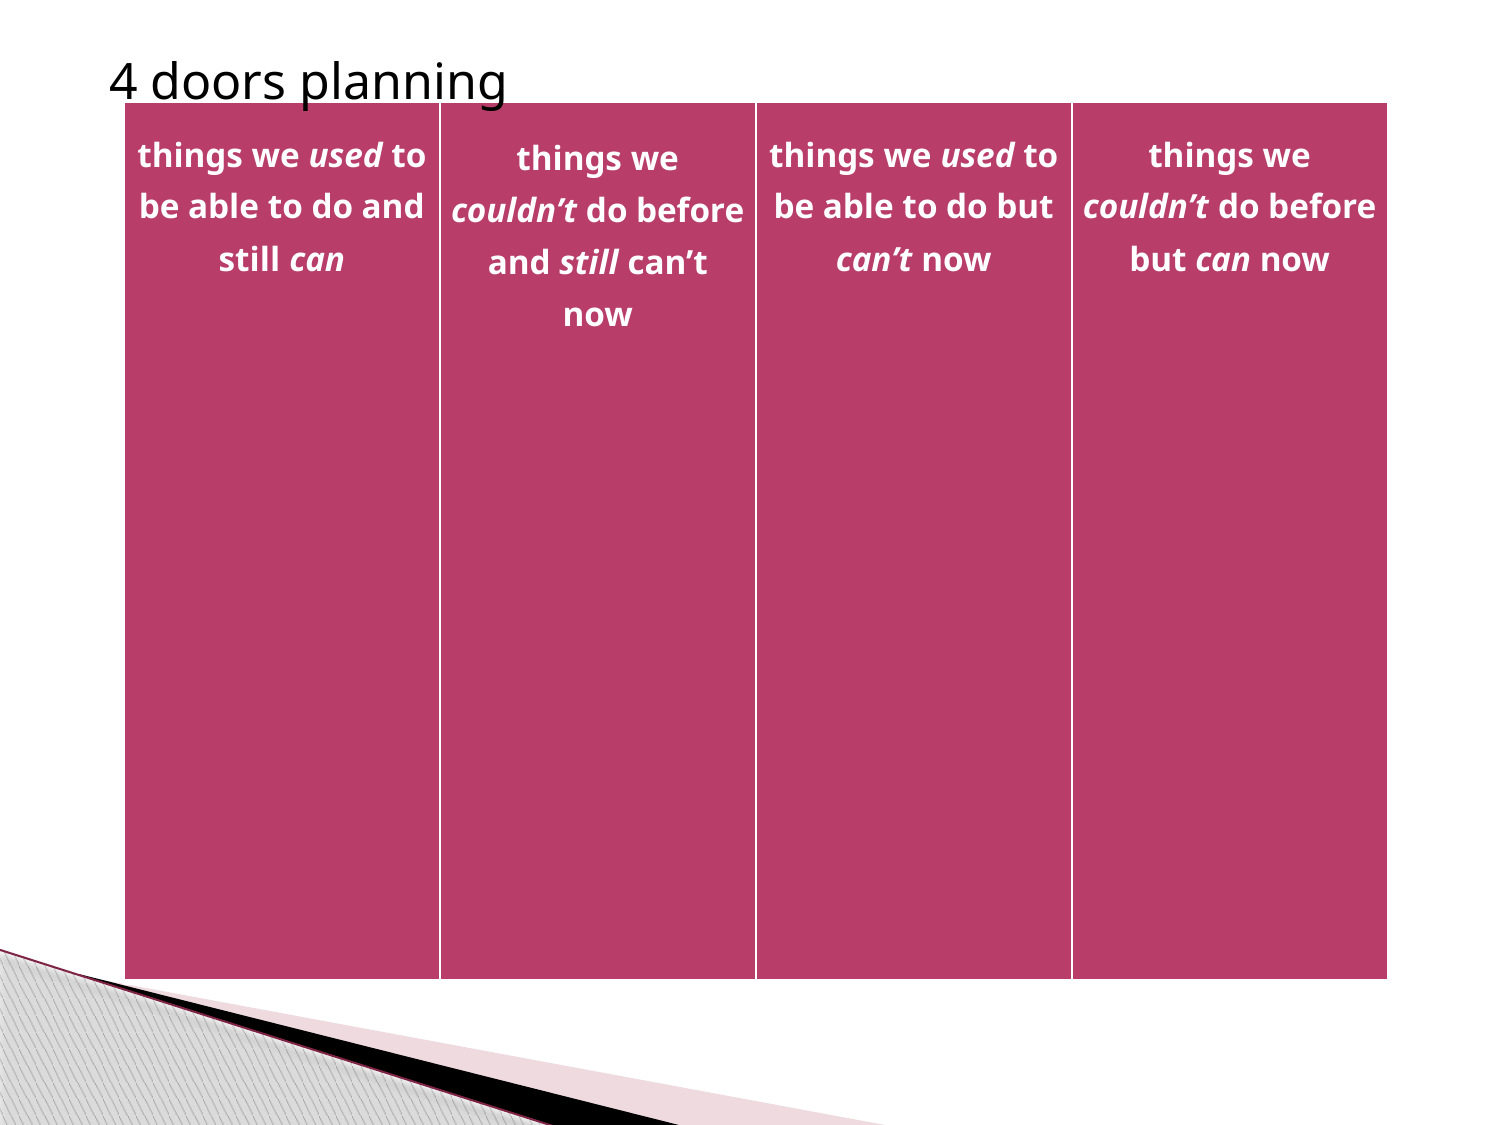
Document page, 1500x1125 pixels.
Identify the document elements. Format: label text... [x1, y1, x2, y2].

table_header things we couldn’t do before but can now [1073, 103, 1387, 979]
table_header things we used to be able to do but can’t now [757, 103, 1071, 979]
text_box 4 doors planning [94, 42, 703, 118]
table_header things we couldn’t do before and still can’t now [441, 103, 755, 979]
table_header things we used to be able to do and still can [125, 118, 439, 979]
